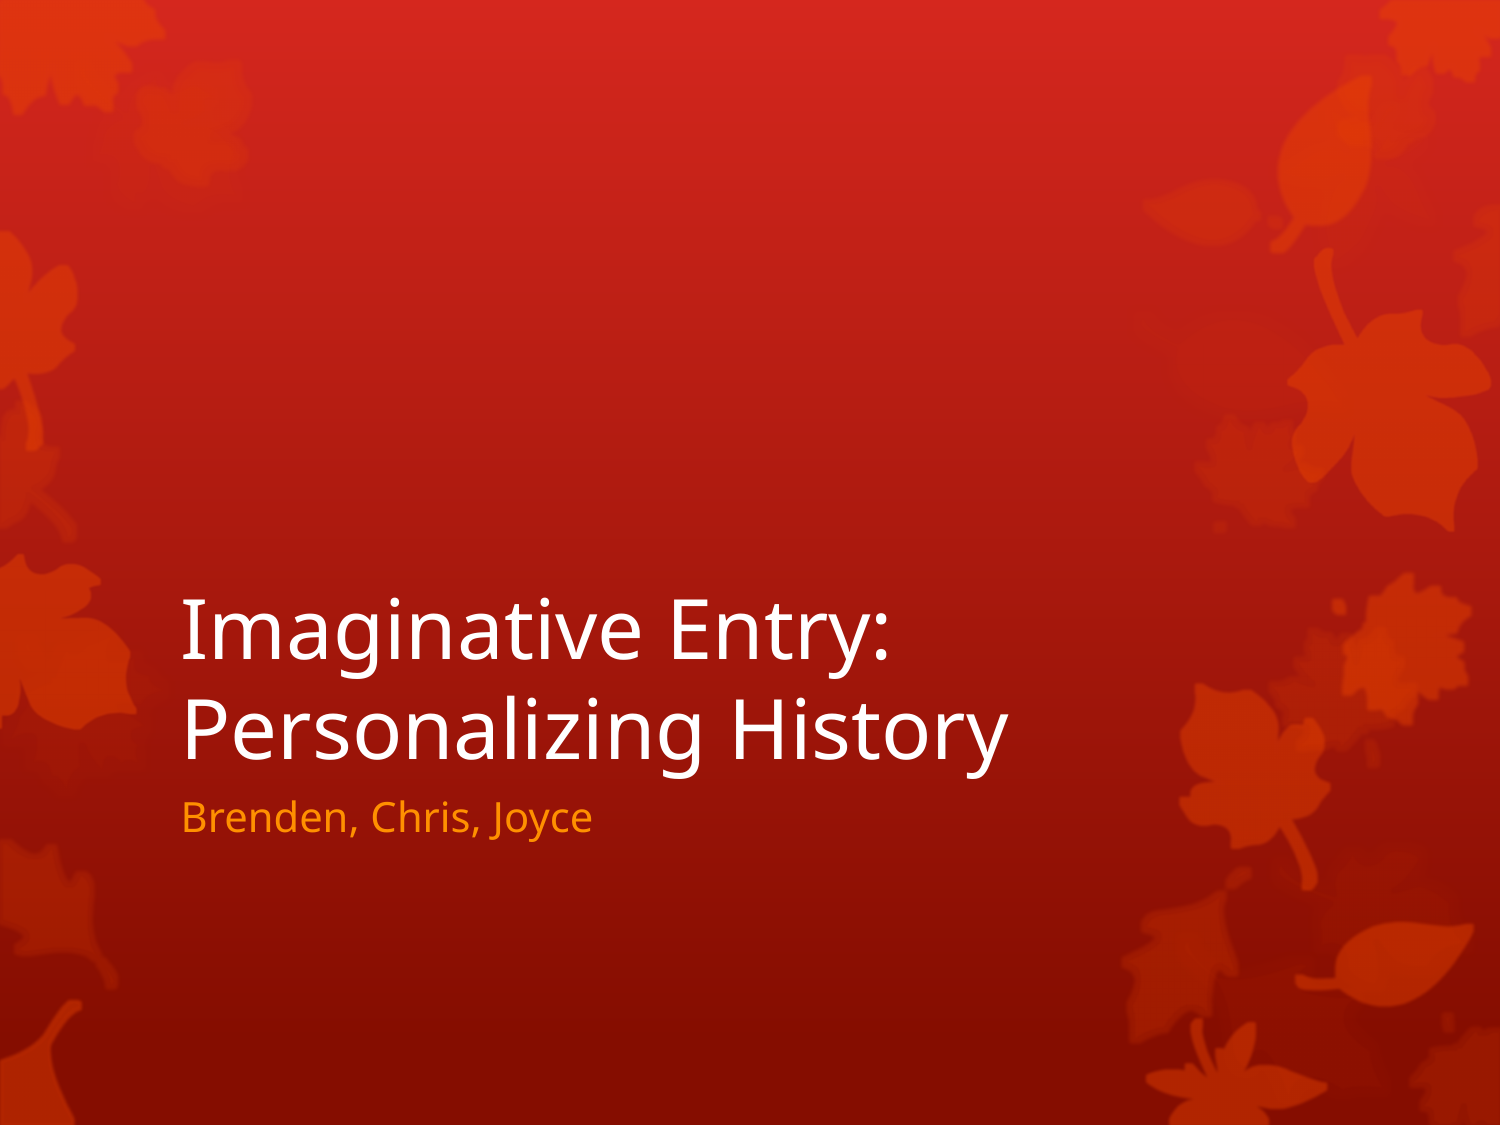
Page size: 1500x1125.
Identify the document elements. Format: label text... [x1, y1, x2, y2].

title Imaginative Entry: Personalizing History [165, 542, 1334, 783]
subtitle Brenden, Chris, Joyce [165, 783, 1334, 925]
